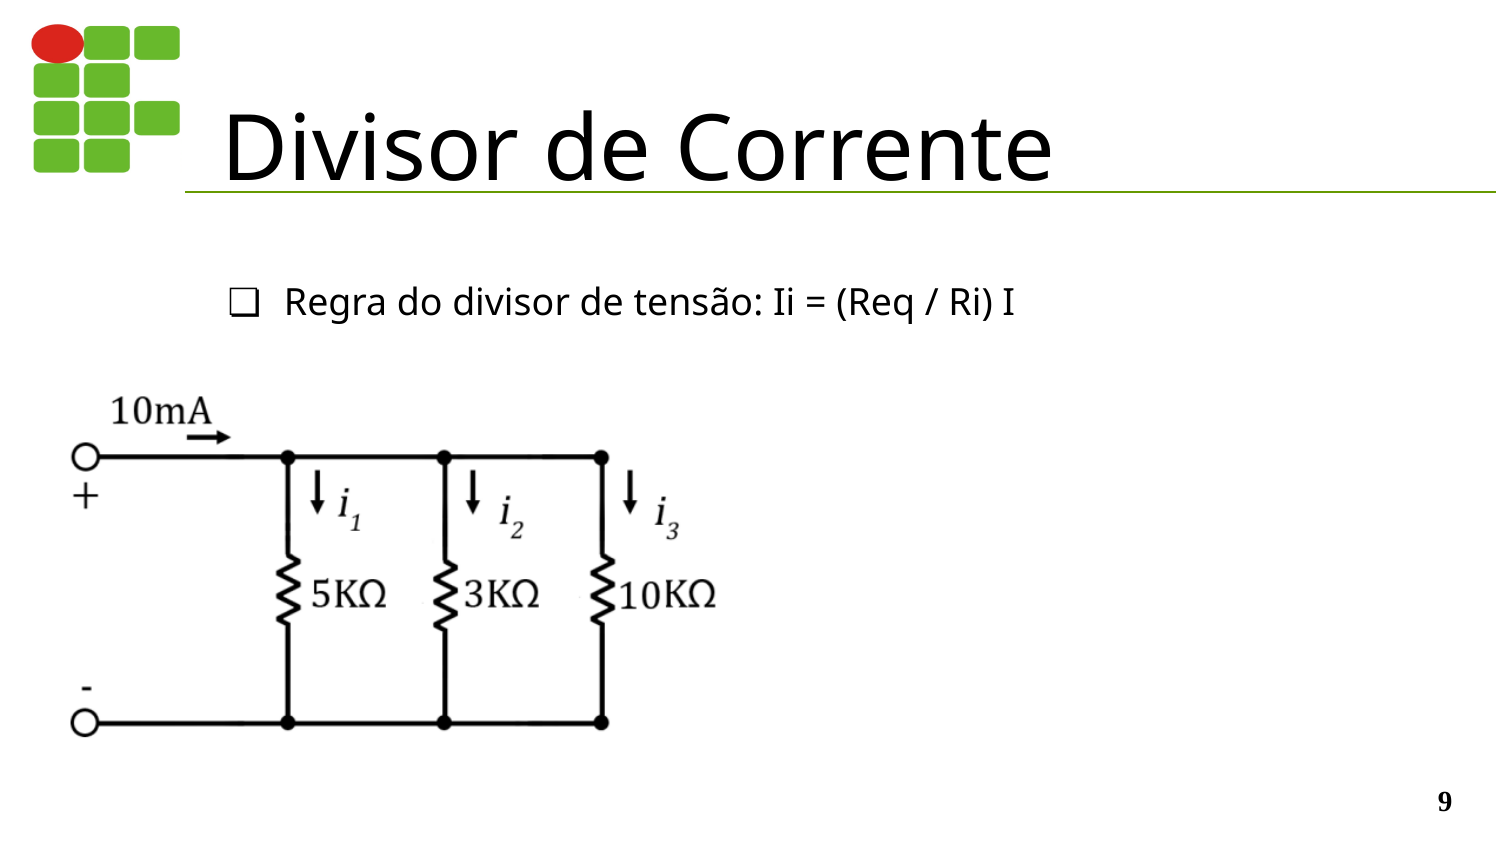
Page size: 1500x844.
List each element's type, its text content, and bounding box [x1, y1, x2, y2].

picture [29, 23, 182, 174]
title Divisor de Corrente [206, 26, 1468, 207]
list Regra do divisor de tensão: Ii = (Req / Ri) I [193, 248, 1486, 387]
picture [32, 360, 739, 769]
text_box ‹#› [1390, 768, 1468, 825]
